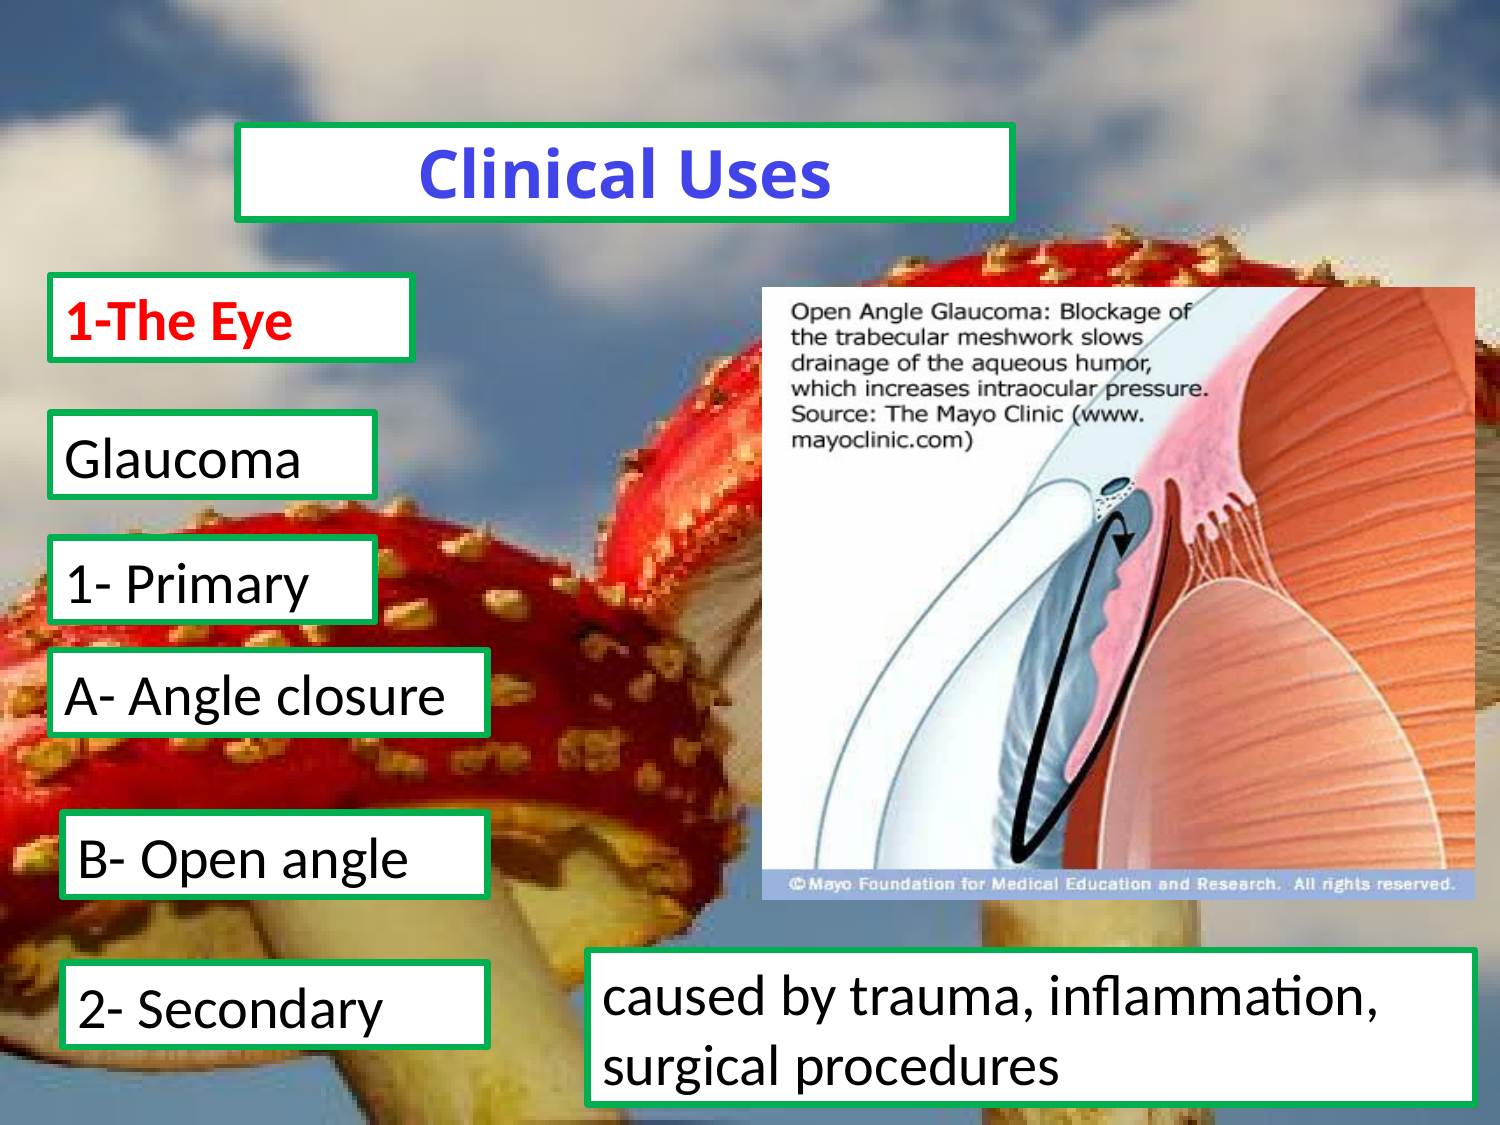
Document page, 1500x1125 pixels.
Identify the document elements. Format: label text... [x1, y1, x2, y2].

text_box 1- Primary [50, 537, 375, 623]
text_box 2- Secondary [62, 962, 488, 1048]
text_box Glaucoma [50, 412, 375, 498]
text_box A- Angle closure [49, 650, 488, 735]
text_box caused by trauma, inflammation, surgical procedures [587, 949, 1475, 1105]
picture [0, 0, 1500, 1125]
text_box 1-The Eye [49, 275, 413, 360]
text_box B- Open angle [62, 812, 488, 898]
text_box Clinical Uses [237, 124, 1013, 220]
